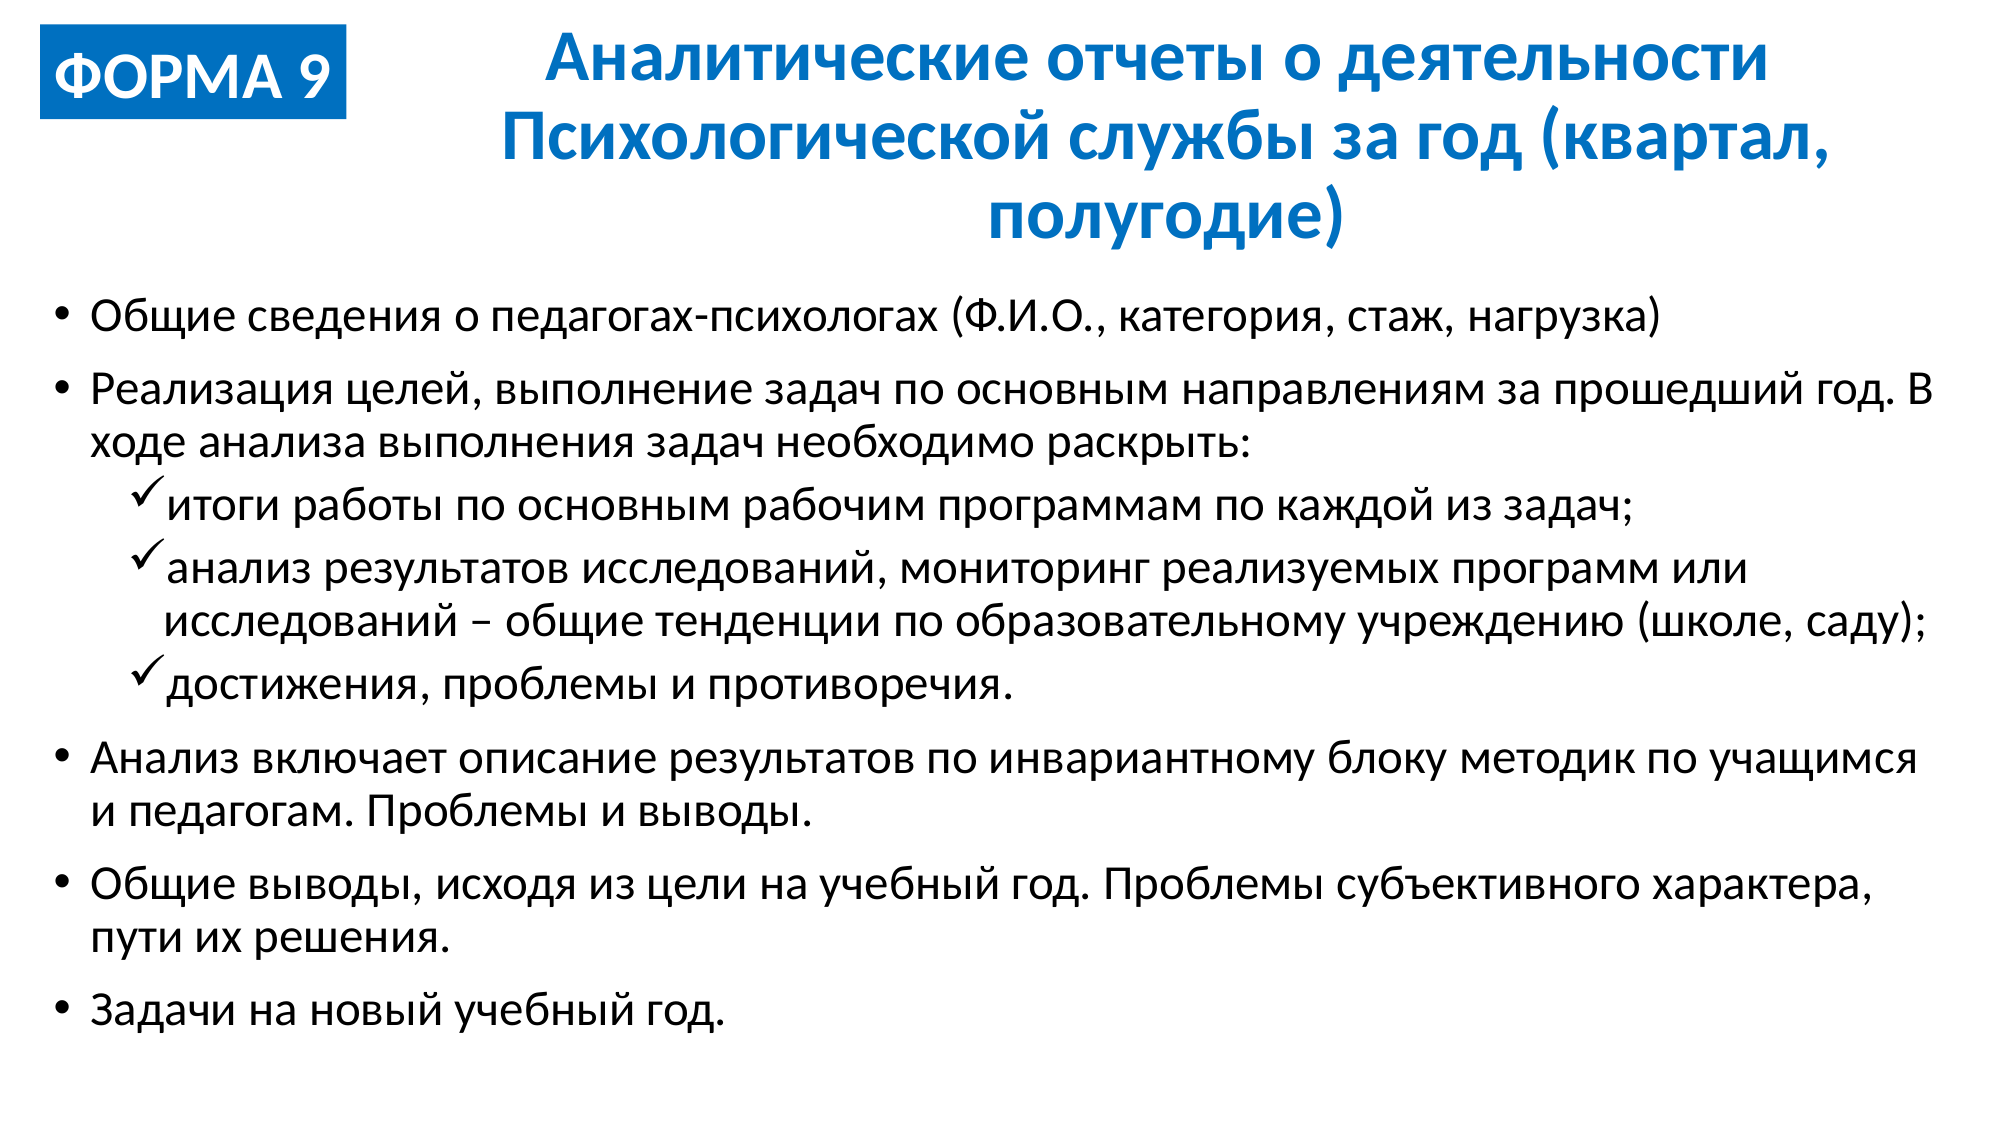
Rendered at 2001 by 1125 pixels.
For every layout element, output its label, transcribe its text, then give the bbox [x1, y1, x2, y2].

list Общие сведения о педагогах-психологах (Ф.И.О., категория, стаж, нагрузка) Реализация целей, выполнение задач по основным направлениям за прошедший год. В ходе анализа выполнения задач необходимо раскрыть: итоги работы по основным рабочим программам по каждой из задач; анализ результатов исследований, мониторинг реализуемых программ или исследований – общие тенденции по образовательному учреждению (школе, саду); достижения, проблемы и противоречия. Анализ включает описание результатов по инвариантному блоку методик по учащимся и педагогам. Проблемы и выводы. Общие выводы, исходя из цели на учебный год. Проблемы субъективного характера, пути их решения. Задачи на новый учебный год. [38, 281, 1971, 1089]
title Аналитические отчеты о деятельности Психологической службы за год (квартал, полугодие) [418, 37, 1915, 235]
text_box ФОРМА 9 [40, 24, 347, 120]
